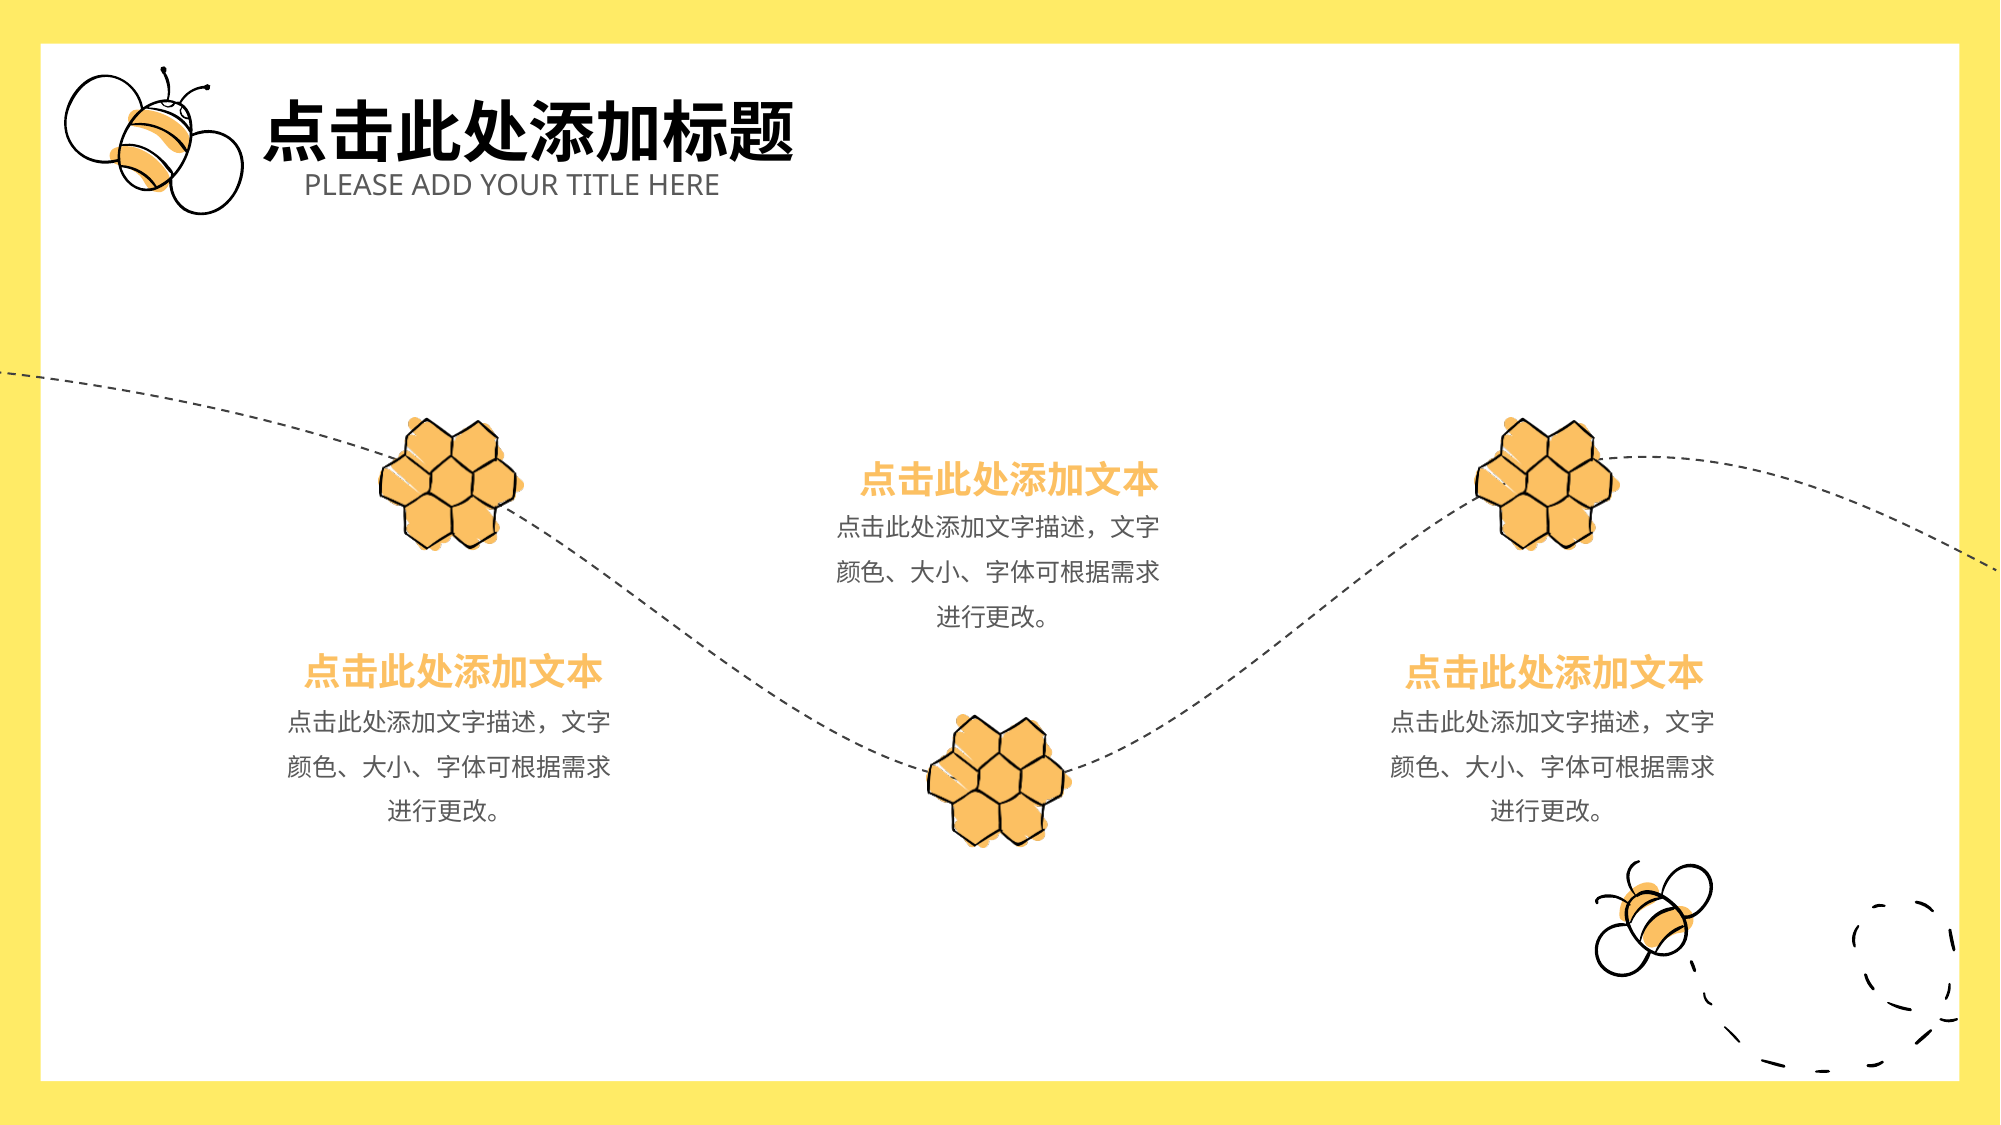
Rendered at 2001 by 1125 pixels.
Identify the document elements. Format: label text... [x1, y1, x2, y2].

text_box [1620, 455, 1997, 572]
picture [1594, 739, 1990, 1073]
picture [1474, 417, 1620, 551]
text_box 点击此处添加文本 [269, 618, 619, 701]
picture [926, 714, 1072, 848]
text_box PLEASE ADD YOUR TITLE HERE [289, 158, 736, 209]
text_box [524, 424, 1474, 773]
text_box 点击此处添加文字描述，文字颜色、大小、字体可根据需求进行更改。 [264, 683, 635, 834]
text_box 点击此处添加标题 [247, 82, 882, 177]
text_box 点击此处添加文本 [825, 425, 1175, 509]
text_box 点击此处添加文字描述，文字颜色、大小、字体可根据需求进行更改。 [1367, 683, 1738, 834]
text_box [0, 371, 450, 455]
text_box 点击此处添加文字描述，文字颜色、大小、字体可根据需求进行更改。 [813, 489, 1184, 639]
picture [378, 417, 524, 551]
text_box 点击此处添加文本 [1370, 619, 1720, 702]
picture [63, 65, 245, 216]
